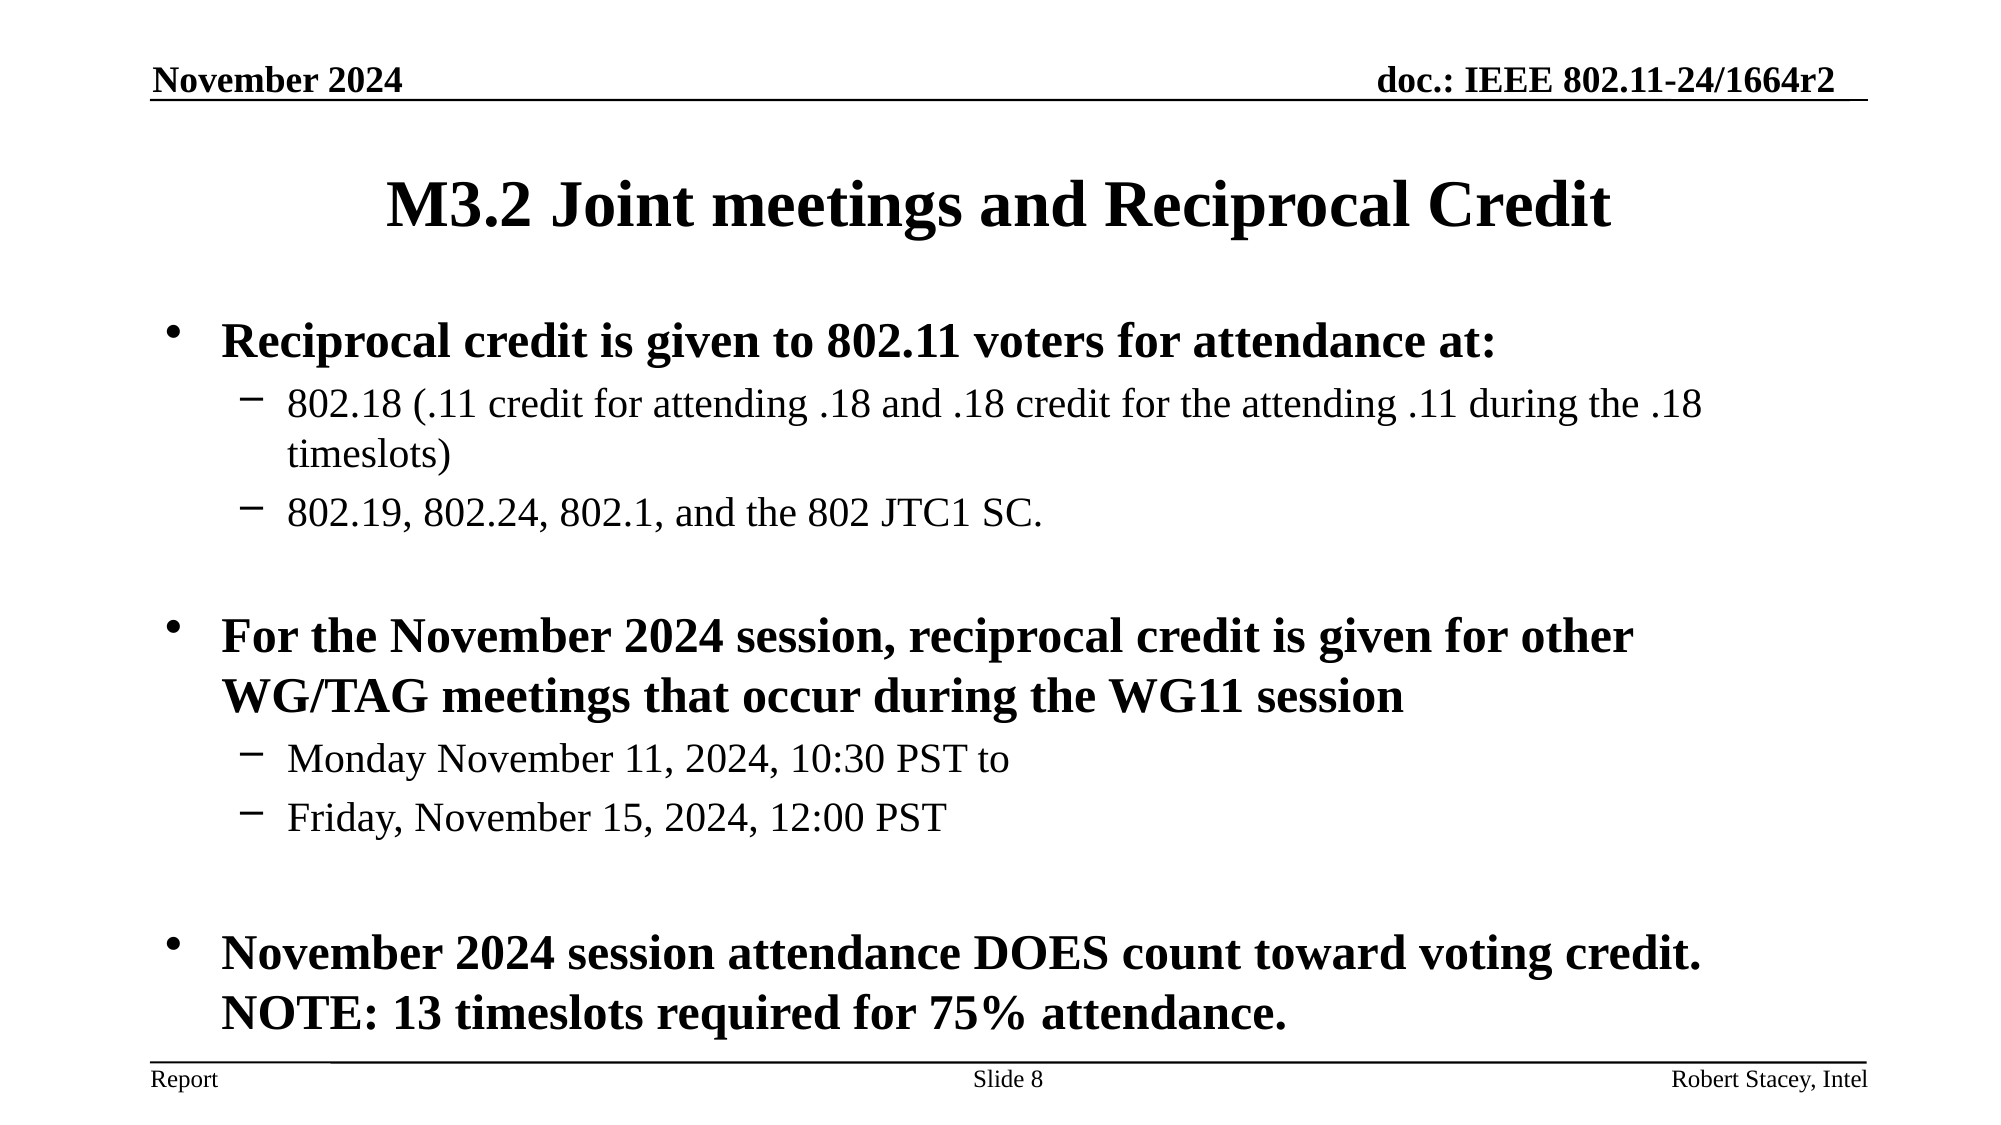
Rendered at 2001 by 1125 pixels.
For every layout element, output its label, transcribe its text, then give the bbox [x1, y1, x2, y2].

list Reciprocal credit is given to 802.11 voters for attendance at: 802.18 (.11 credit for attending .18 and .18 credit for the attending .11 during the .18 timeslots) 802.19, 802.24, 802.1, and the 802 JTC1 SC. For the November 2024 session, reciprocal credit is given for other WG/TAG meetings that occur during the WG11 session Monday November 11, 2024, 10:30 PST to Friday, November 15, 2024, 12:00 PST November 2024 session attendance DOES count toward voting credit. NOTE: 13 timeslots required for 75% attendance. [150, 299, 1850, 1063]
title M3.2 Joint meetings and Reciprocal Credit [150, 112, 1850, 288]
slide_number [152, 54, 406, 101]
footer Robert Stacey, Intel [1512, 1061, 1869, 1093]
slide_number Slide 8 [964, 1061, 1053, 1093]
